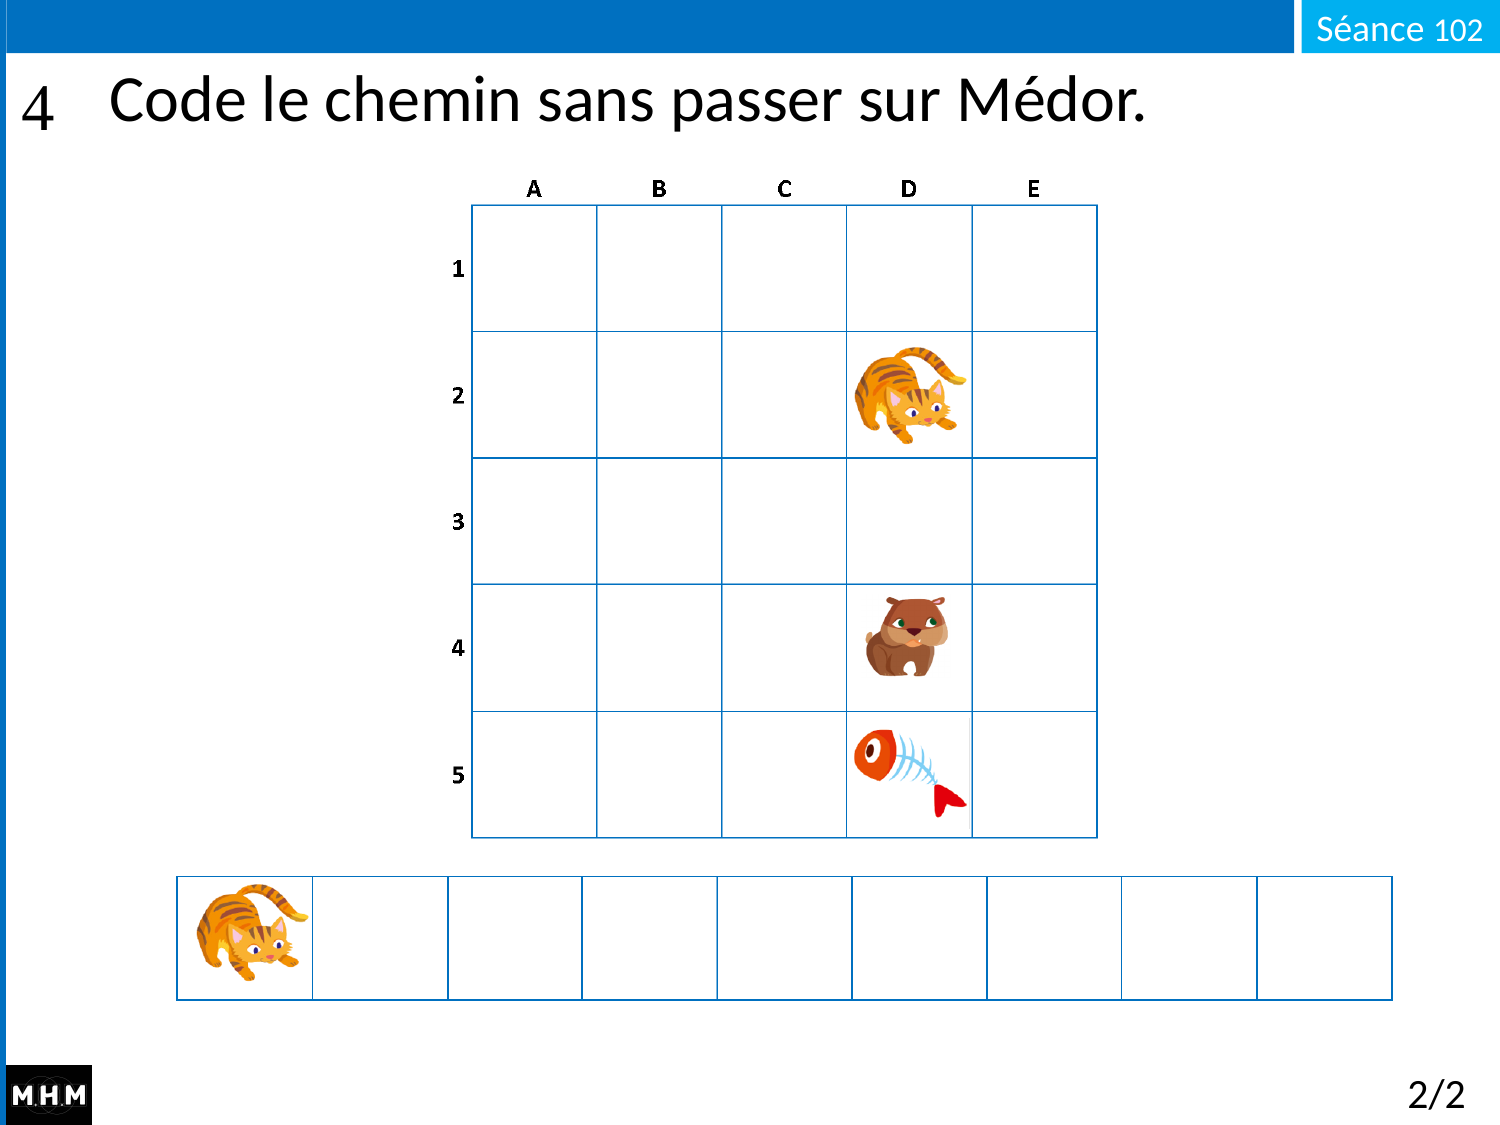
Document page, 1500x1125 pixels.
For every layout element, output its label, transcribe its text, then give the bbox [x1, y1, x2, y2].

list 2/2 [1373, 1064, 1500, 1125]
picture [426, 163, 1115, 858]
title Code le chemin sans passer sur Médor. [94, 57, 1389, 144]
picture [169, 870, 1402, 1008]
picture [6, 1065, 92, 1125]
